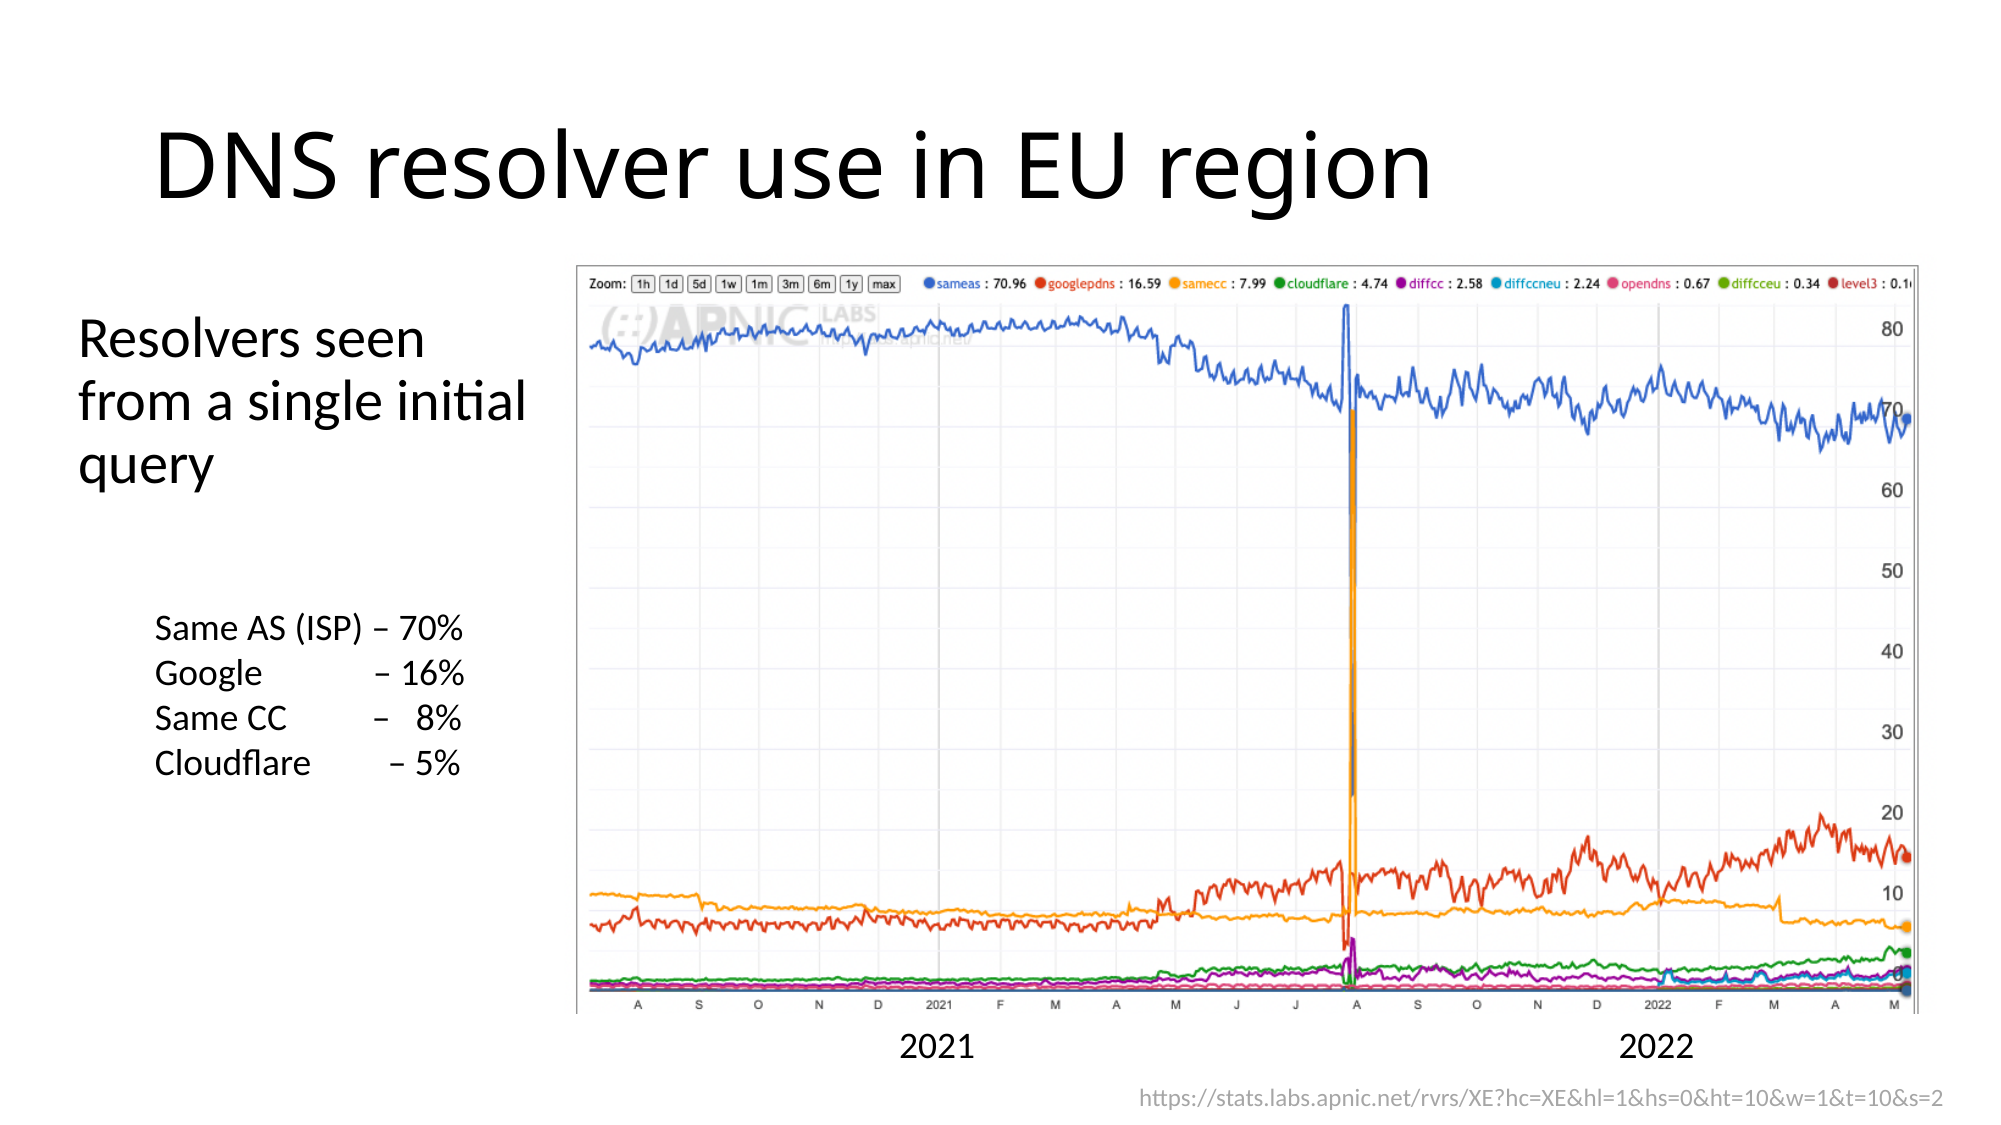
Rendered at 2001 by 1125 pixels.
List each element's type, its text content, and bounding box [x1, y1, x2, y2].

text_box Same AS (ISP) – 70% Google – 16% Same CC – 8% Cloudflare – 5% [140, 595, 485, 791]
text_box https://stats.labs.apnic.net/rvrs/XE?hc=XE&hl=1&hs=0&ht=10&w=1&t=10&s=2 [1124, 1073, 1961, 1119]
text_box 2021 [884, 1014, 991, 1073]
picture [564, 253, 1937, 1014]
list Resolvers seen from a single initial query [63, 299, 543, 1014]
text_box 2022 [1603, 1014, 1710, 1073]
title DNS resolver use in EU region [137, 59, 1863, 278]
